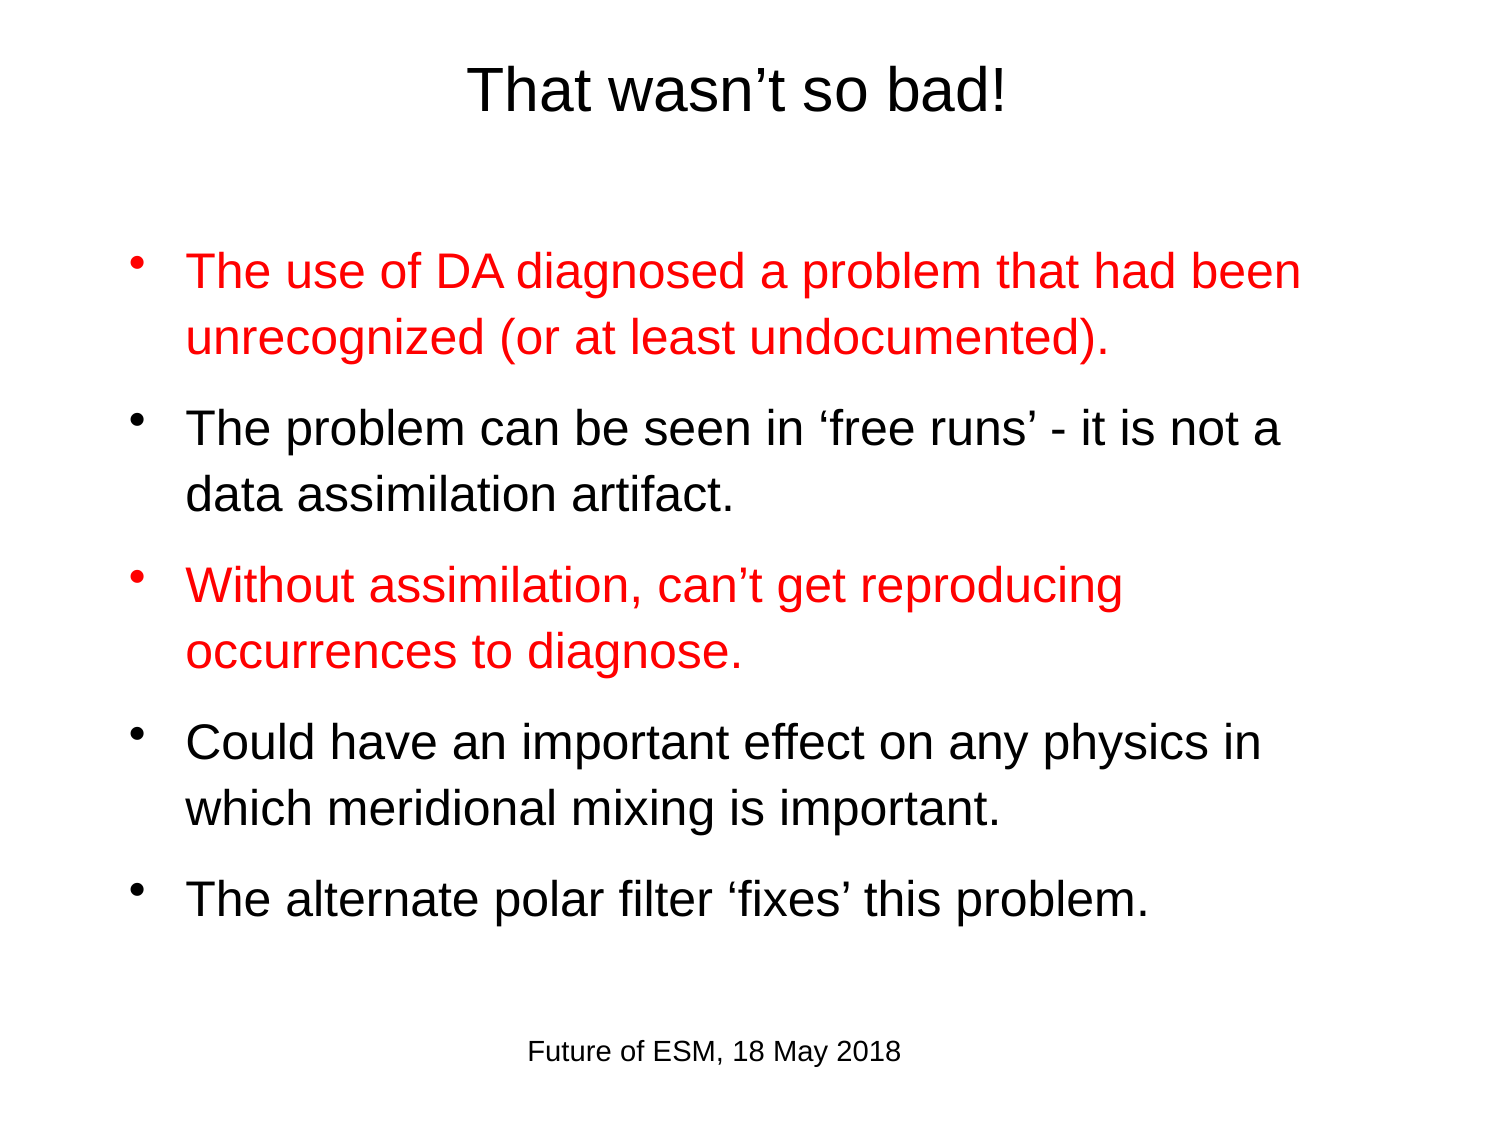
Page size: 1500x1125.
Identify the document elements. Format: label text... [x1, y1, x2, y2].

title That wasn’t so bad! [366, 35, 1109, 136]
list The use of DA diagnosed a problem that had been unrecognized (or at least undocumented). The problem can be seen in ‘free runs’ - it is not a data assimilation artifact. Without assimilation, can’t get reproducing occurrences to diagnose. Could have an important effect on any physics in which meridional mixing is important. The alternate polar filter ‘fixes’ this problem. [114, 224, 1389, 979]
footer Future of ESM, 18 May 2018 [512, 1024, 988, 1101]
